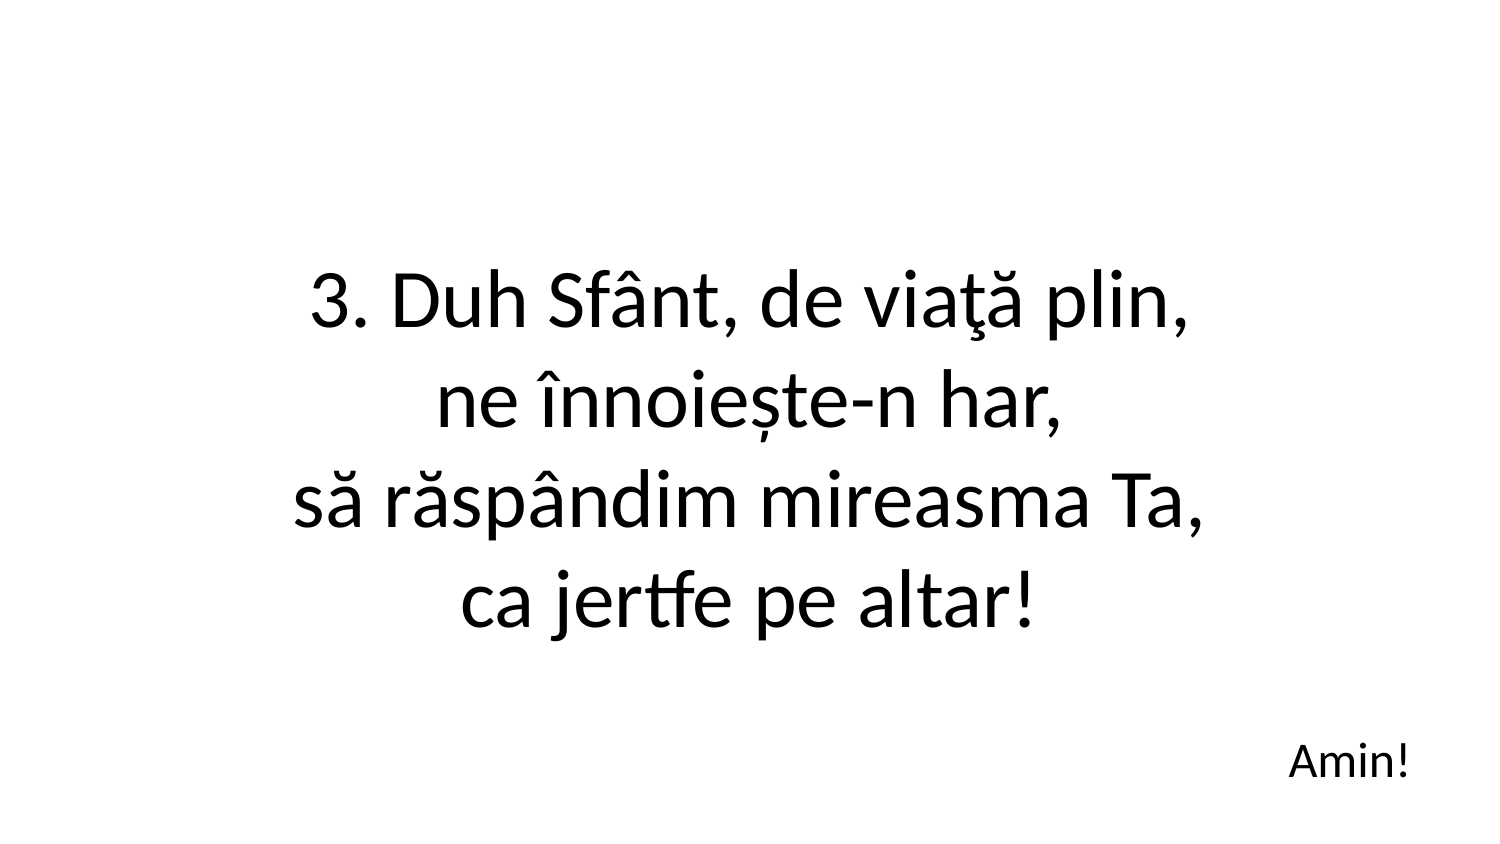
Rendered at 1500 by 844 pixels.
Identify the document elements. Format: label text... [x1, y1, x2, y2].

text_box 3. Duh Sfânt, de viaţă plin, ne înnoiește-n har, să răspândim mireasma Ta, ca jertfe pe altar! [278, 192, 1222, 652]
text_box Amin! [1273, 674, 1427, 795]
